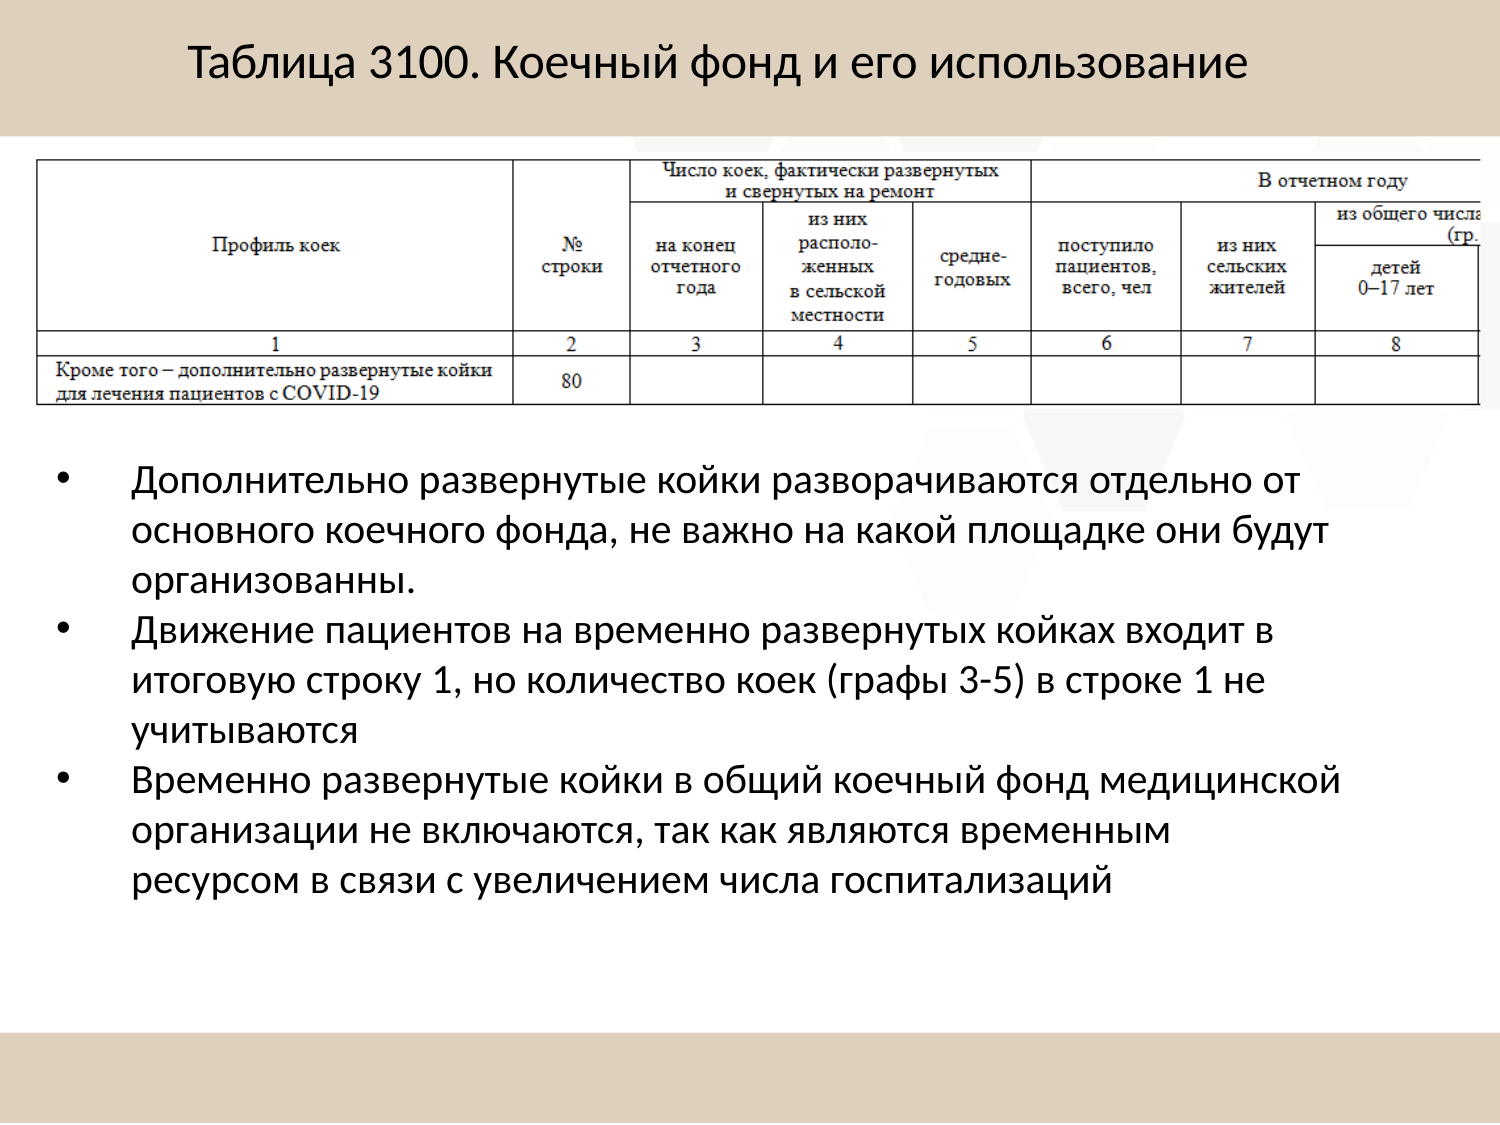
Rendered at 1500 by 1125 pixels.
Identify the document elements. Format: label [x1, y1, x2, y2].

text_box [0, 0, 1500, 1125]
picture [0, 152, 1481, 410]
